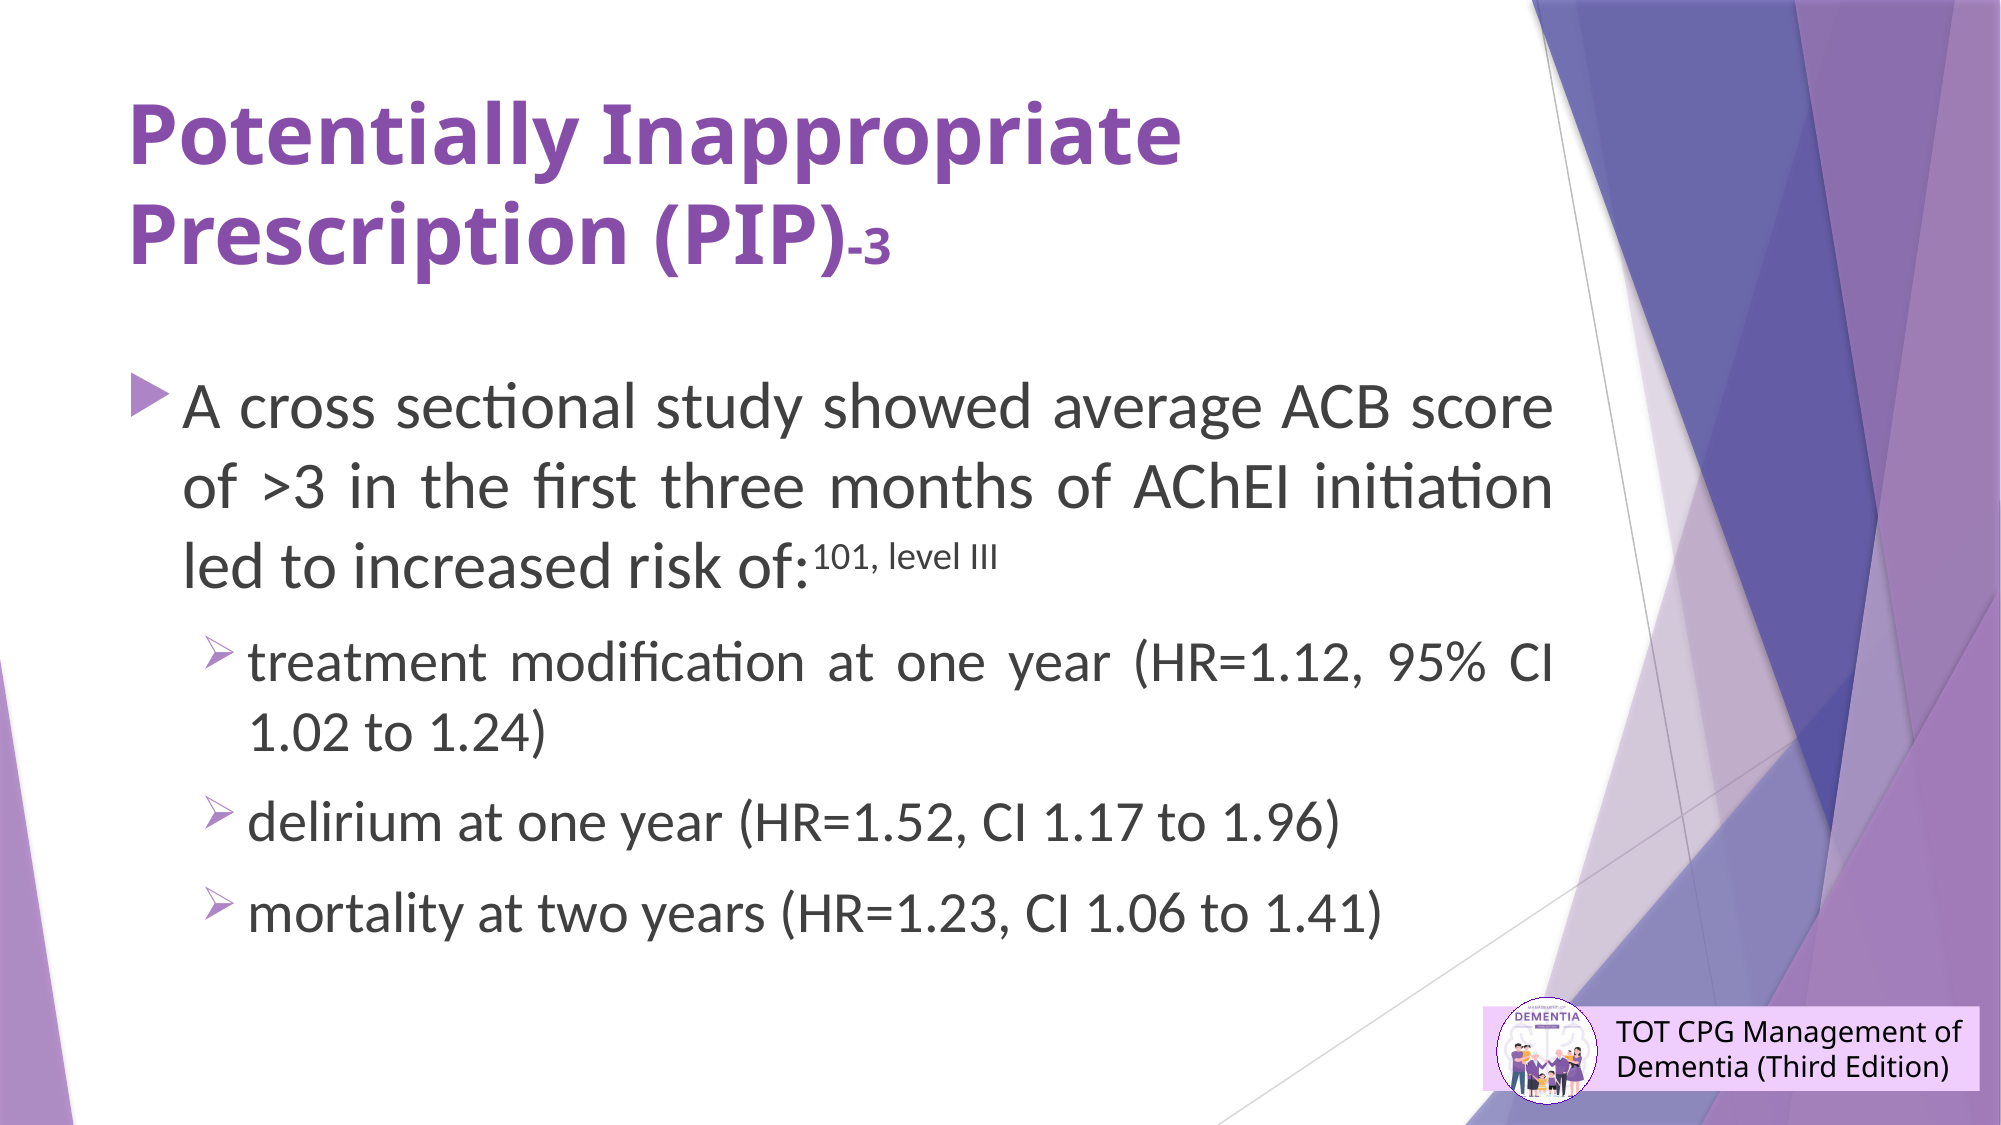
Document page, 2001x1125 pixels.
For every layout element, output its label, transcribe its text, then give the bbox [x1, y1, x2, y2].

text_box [1482, 996, 1981, 1105]
title Potentially Inappropriate Prescription (PIP)-3 [111, 73, 1522, 291]
list A cross sectional study showed average ACB score of >3 in the first three months of AChEI initiation led to increased risk of:101, level III treatment modification at one year (HR=1.12, 95% CI 1.02 to 1.24) delirium at one year (HR=1.52, CI 1.17 to 1.96) mortality at two years (HR=1.23, CI 1.06 to 1.41) [111, 354, 1572, 992]
